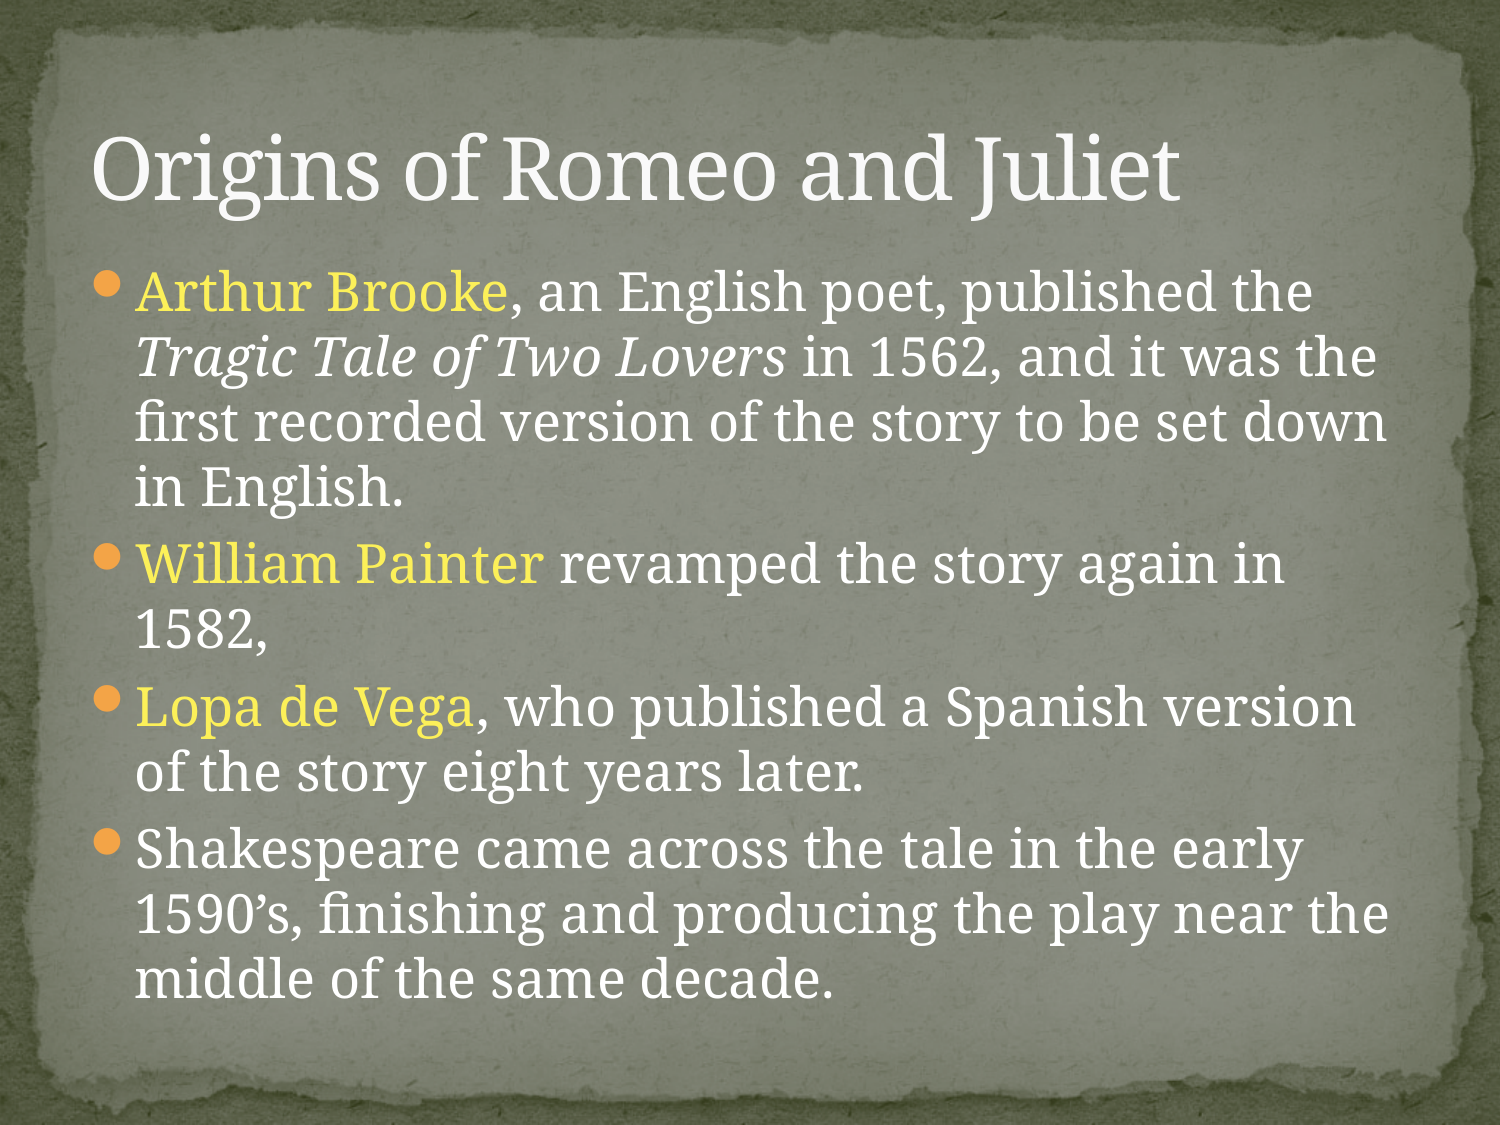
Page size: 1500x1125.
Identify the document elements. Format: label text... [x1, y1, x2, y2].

title Origins of Romeo and Juliet [74, 24, 1425, 225]
list Arthur Brooke, an English poet, published the Tragic Tale of Two Lovers in 1562, and it was the first recorded version of the story to be set down in English. William Painter revamped the story again in 1582, Lopa de Vega, who published a Spanish version of the story eight years later. Shakespeare came across the tale in the early 1590’s, finishing and producing the play near the middle of the same decade. [75, 249, 1425, 1000]
